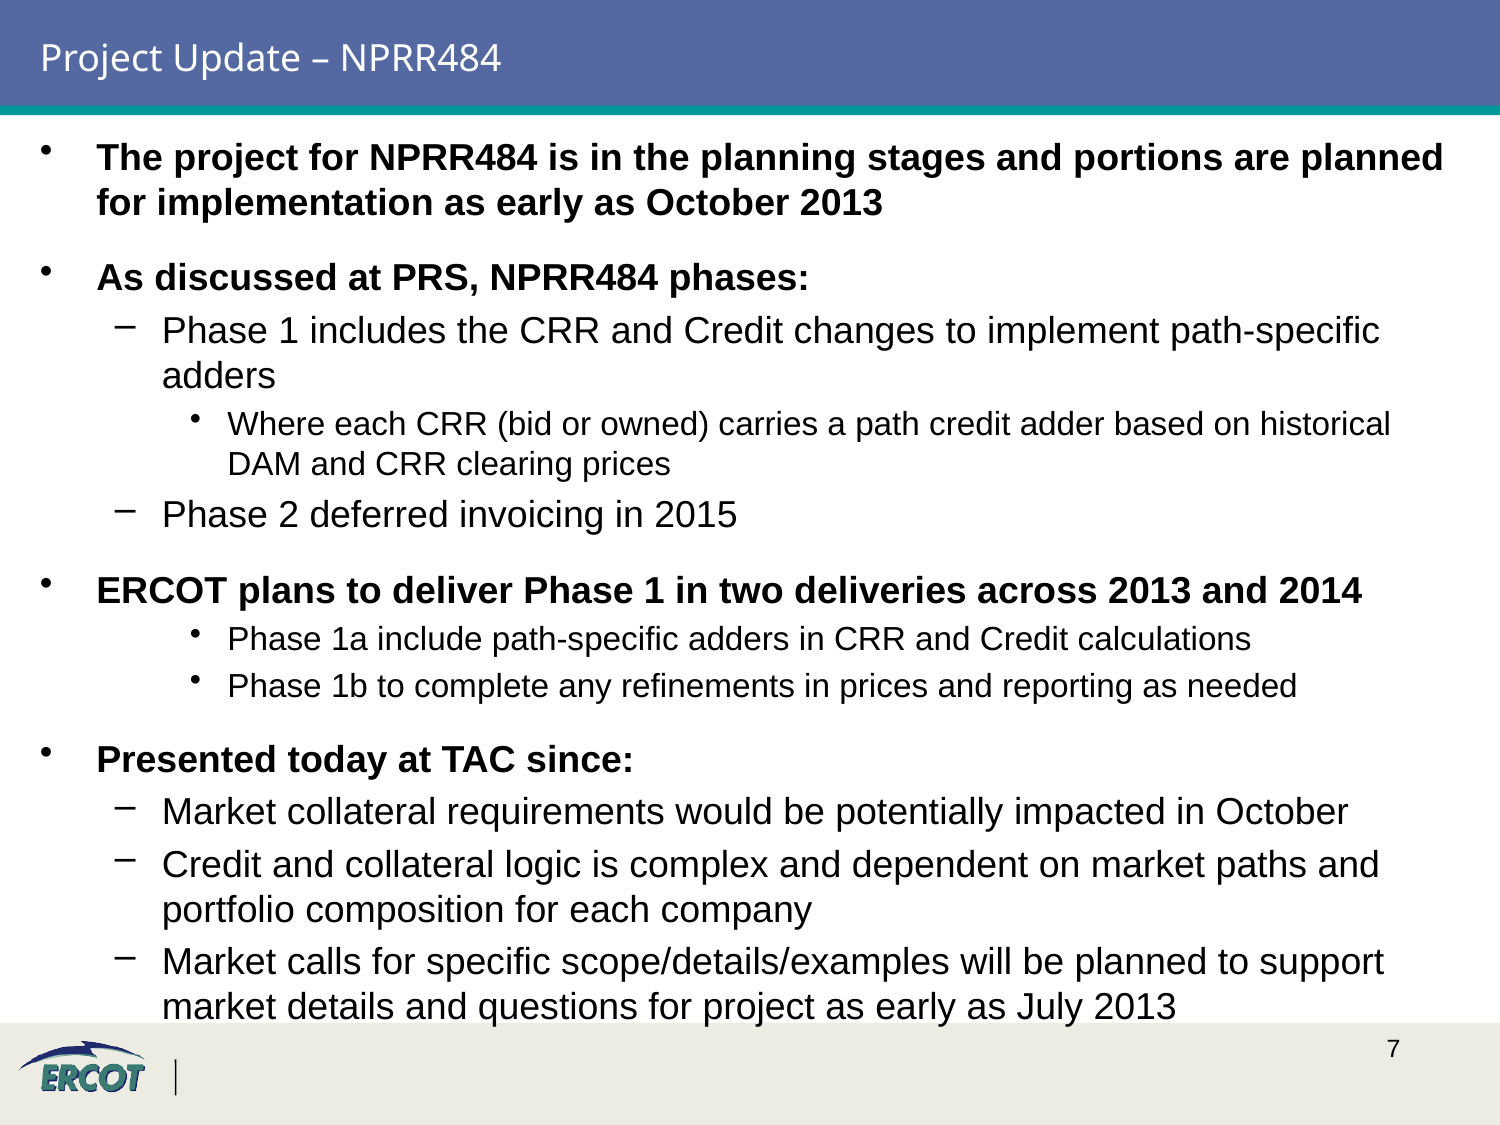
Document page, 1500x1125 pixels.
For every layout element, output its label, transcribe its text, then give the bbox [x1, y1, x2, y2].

picture [10, 1031, 151, 1111]
title Project Update – NPRR484 [24, 0, 1200, 113]
list The project for NPRR484 is in the planning stages and portions are planned for implementation as early as October 2013 As discussed at PRS, NPRR484 phases: Phase 1 includes the CRR and Credit changes to implement path-specific adders Where each CRR (bid or owned) carries a path credit adder based on historical DAM and CRR clearing prices Phase 2 deferred invoicing in 2015 ERCOT plans to deliver Phase 1 in two deliveries across 2013 and 2014 Phase 1a include path-specific adders in CRR and Credit calculations Phase 1b to complete any refinements in prices and reporting as needed Presented today at TAC since: Market collateral requirements would be potentially impacted in October Credit and collateral logic is complex and dependent on market paths and portfolio composition for each company Market calls for specific scope/details/examples will be planned to support market details and questions for project as early as July 2013 [24, 125, 1475, 1013]
